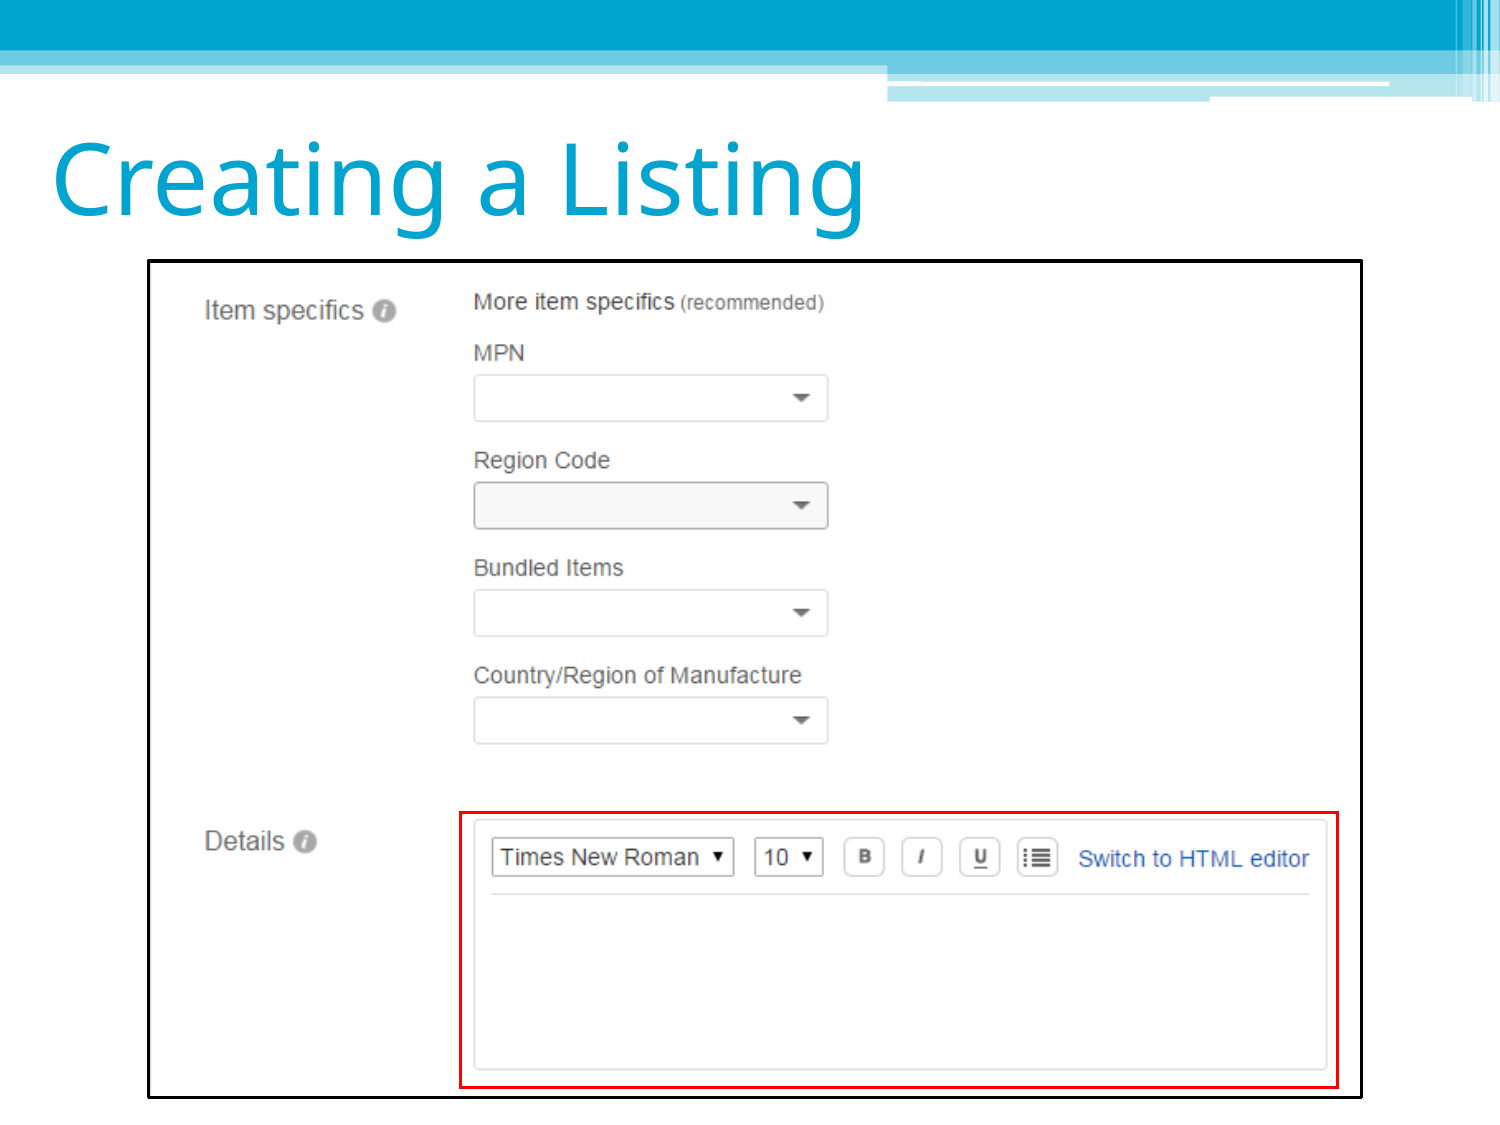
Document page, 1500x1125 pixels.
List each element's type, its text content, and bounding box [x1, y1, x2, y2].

title Creating a Listing [35, 87, 1500, 263]
picture [149, 262, 1361, 1097]
